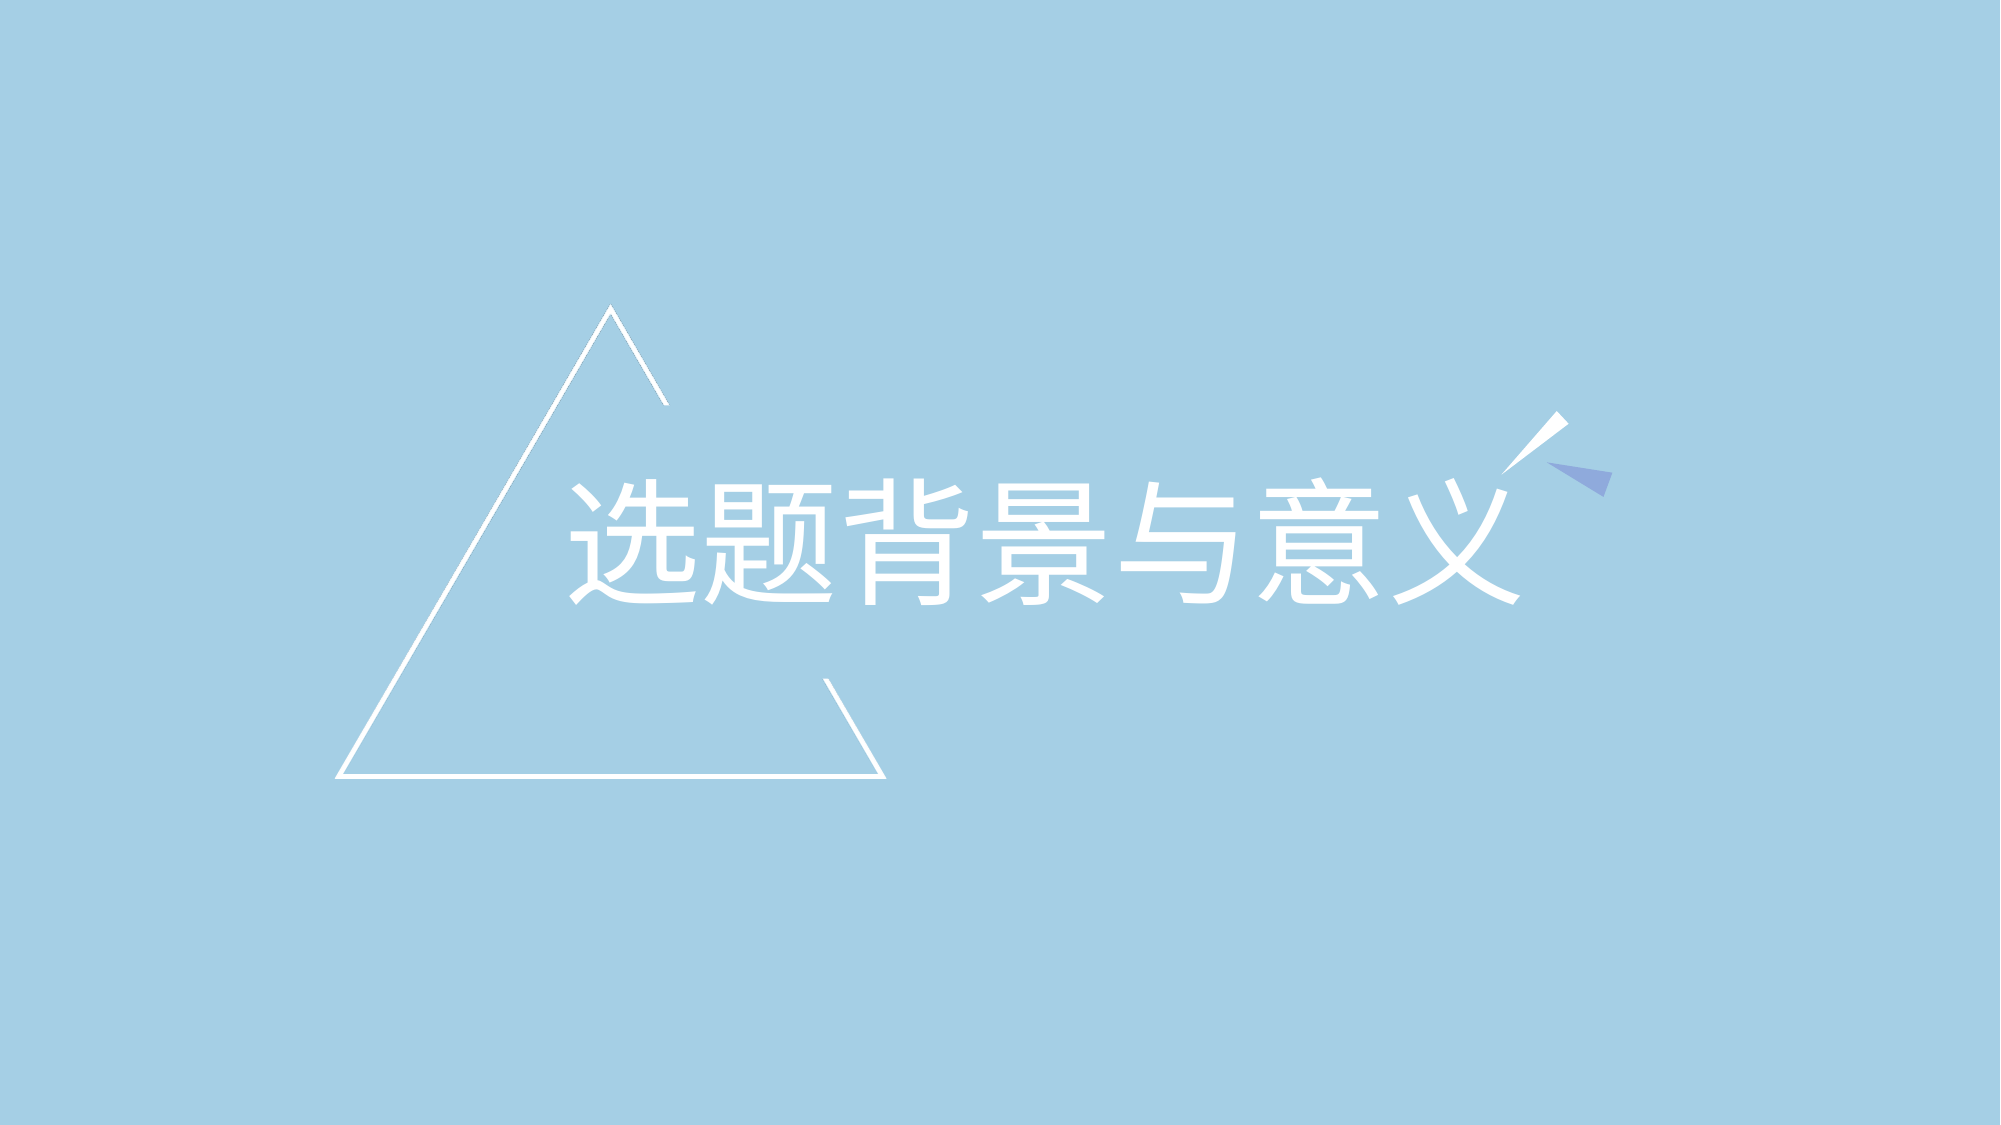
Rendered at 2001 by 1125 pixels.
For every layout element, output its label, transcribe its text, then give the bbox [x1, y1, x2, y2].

text_box [1500, 409, 1571, 476]
text_box [1546, 461, 1614, 499]
picture [334, 303, 887, 780]
text_box 选题背景与意义 [887, 450, 1597, 630]
